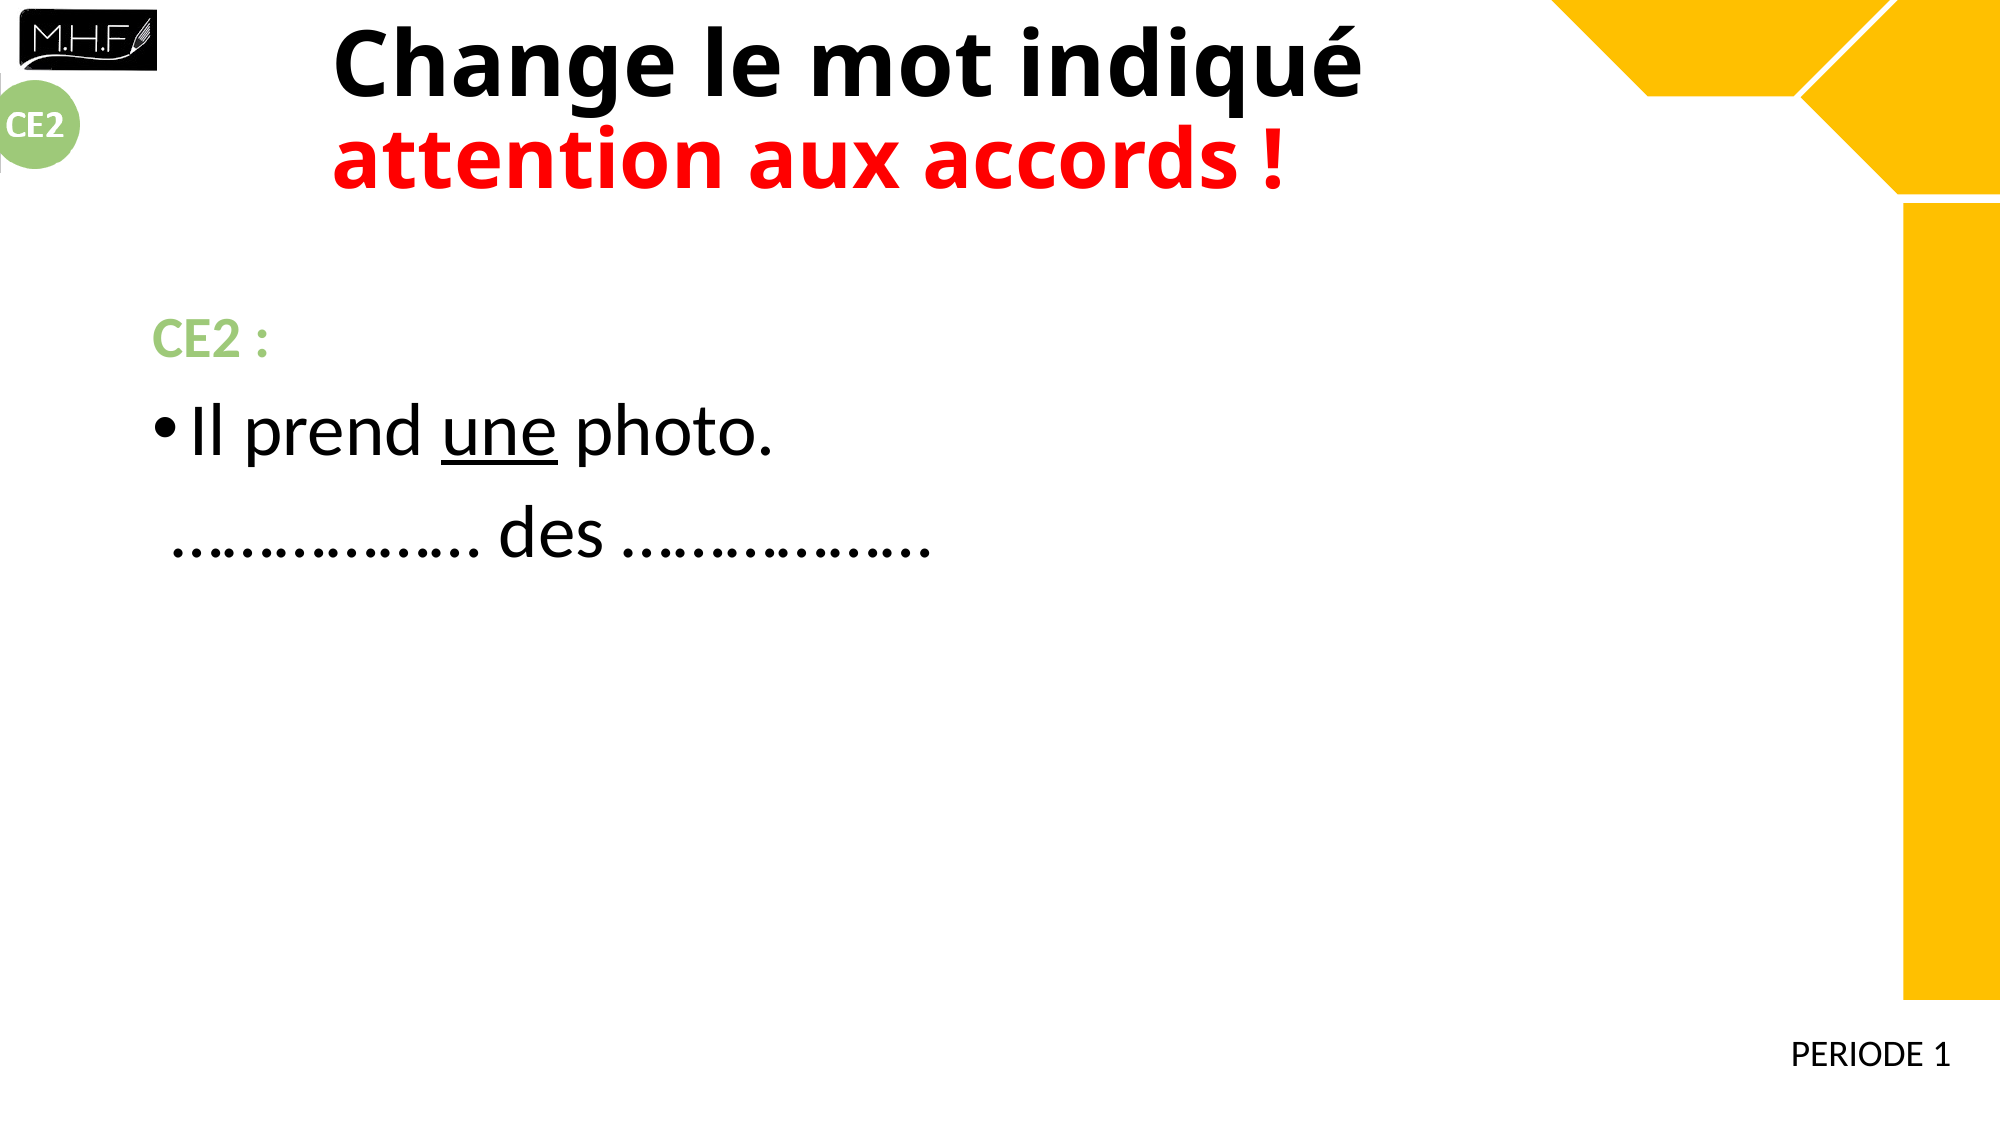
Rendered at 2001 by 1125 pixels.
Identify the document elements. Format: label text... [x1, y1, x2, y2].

text_box [1902, 202, 2000, 1001]
text_box [1549, 0, 1892, 98]
list CE2 : Il prend une photo. ……………… des ……………… [137, 299, 1863, 1014]
picture [0, 7, 157, 173]
title Change le mot indiqué attention aux accords ! [316, 3, 1863, 221]
text_box [1799, 0, 2000, 196]
text_box PERIODE 1 [1362, 1021, 1967, 1082]
